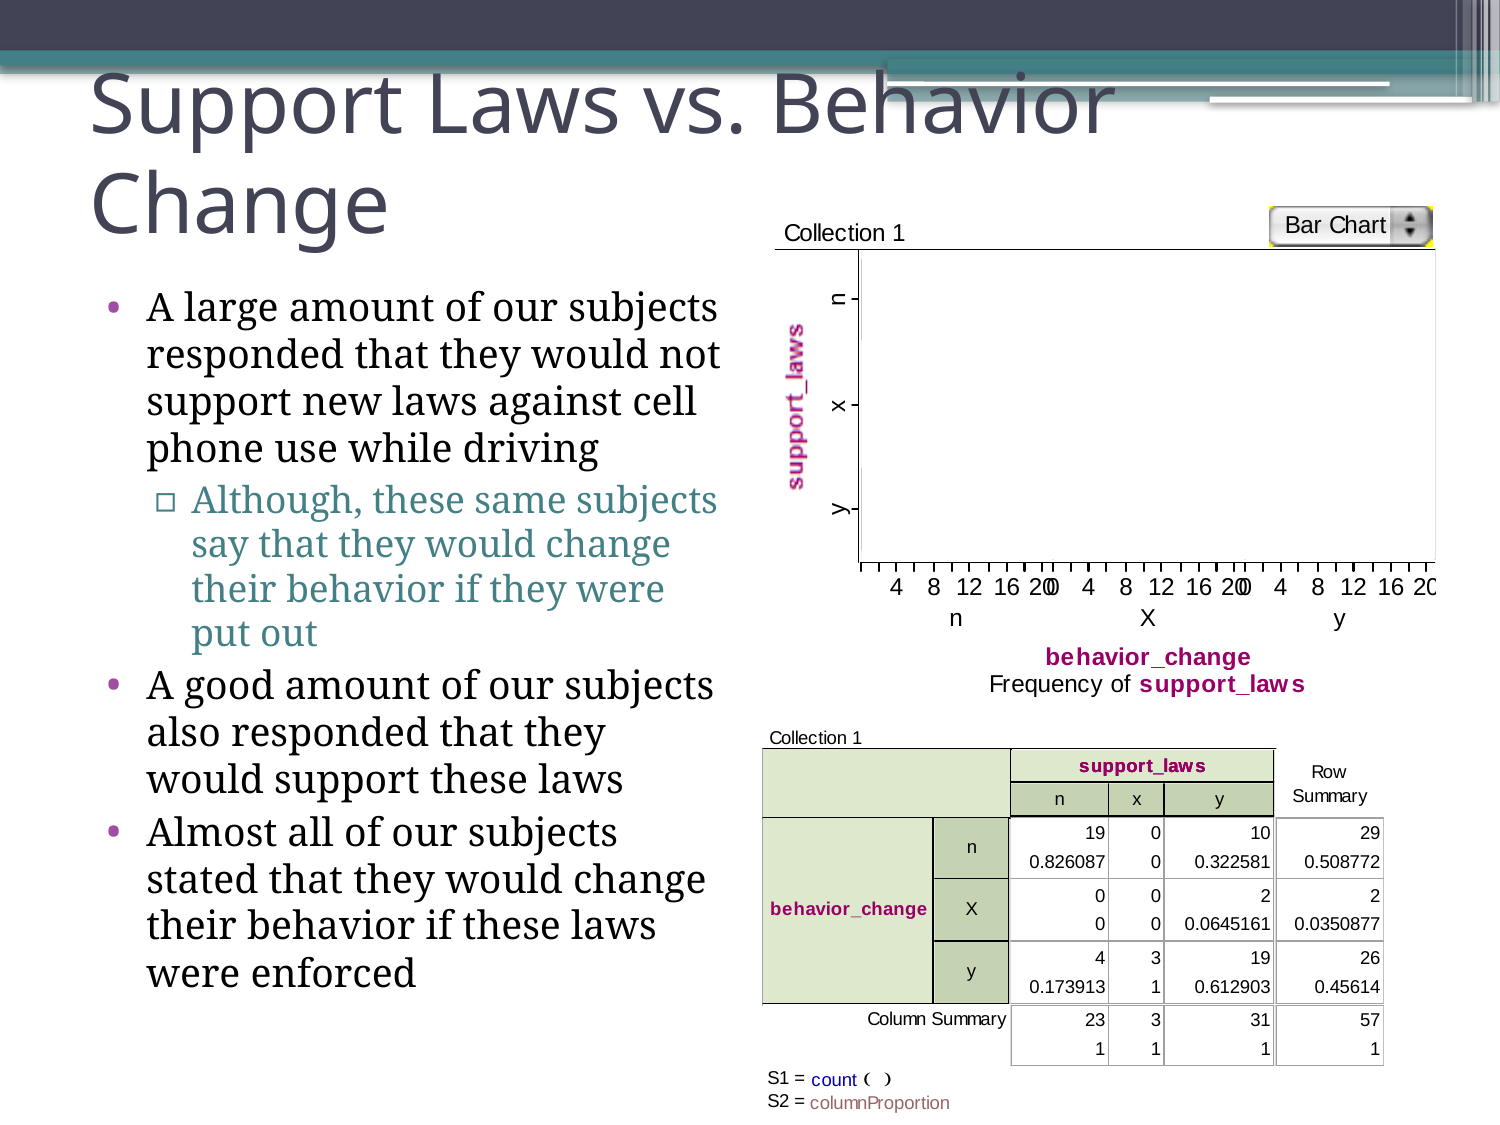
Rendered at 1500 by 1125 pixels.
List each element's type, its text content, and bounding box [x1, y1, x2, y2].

picture [762, 199, 1438, 1125]
title Support Laws vs. Behavior Change [75, 62, 1425, 238]
list A large amount of our subjects responded that they would not support new laws against cell phone use while driving Although, these same subjects say that they would change their behavior if they were put out A good amount of our subjects also responded that they would support these laws Almost all of our subjects stated that they would change their behavior if these laws were enforced [75, 275, 738, 1018]
